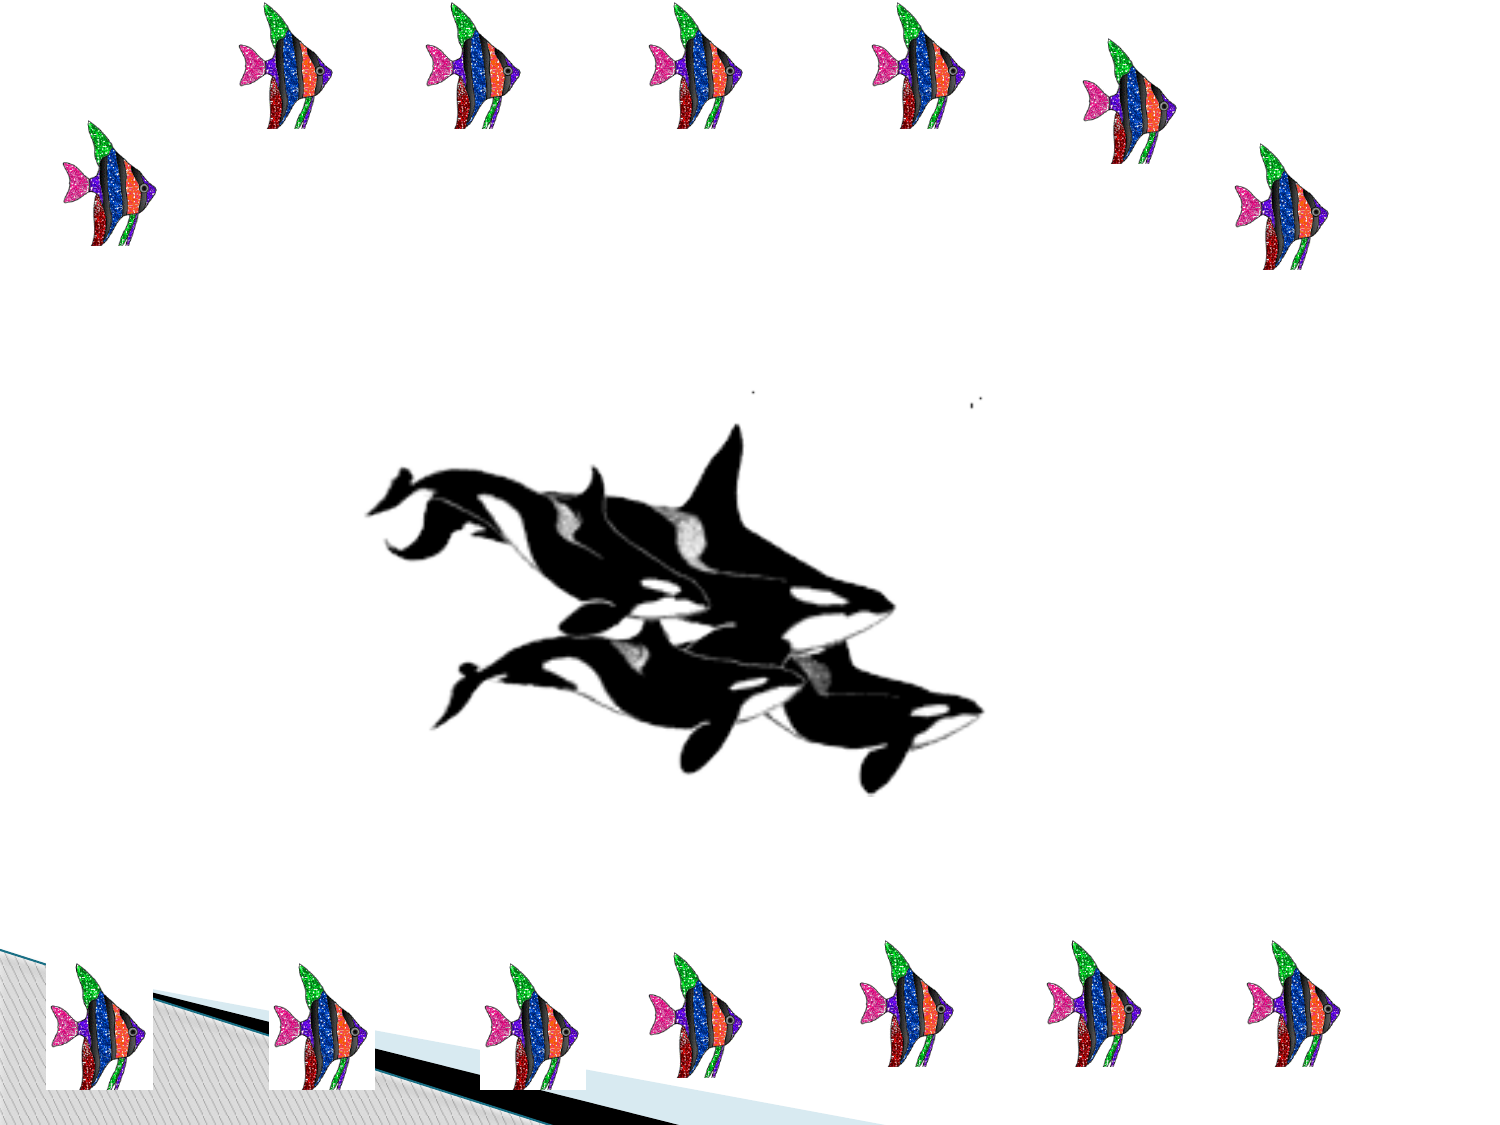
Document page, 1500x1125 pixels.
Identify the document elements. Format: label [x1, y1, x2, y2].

picture [269, 960, 376, 1091]
picture [1042, 937, 1149, 1067]
picture [855, 937, 962, 1067]
picture [58, 116, 165, 247]
picture [421, 0, 528, 130]
picture [1230, 140, 1337, 270]
picture [351, 386, 990, 798]
picture [644, 0, 751, 130]
picture [866, 0, 973, 130]
picture [644, 948, 751, 1079]
picture [480, 960, 587, 1091]
picture [46, 960, 153, 1091]
picture [1077, 34, 1184, 165]
picture [234, 0, 341, 130]
picture [1241, 937, 1348, 1067]
